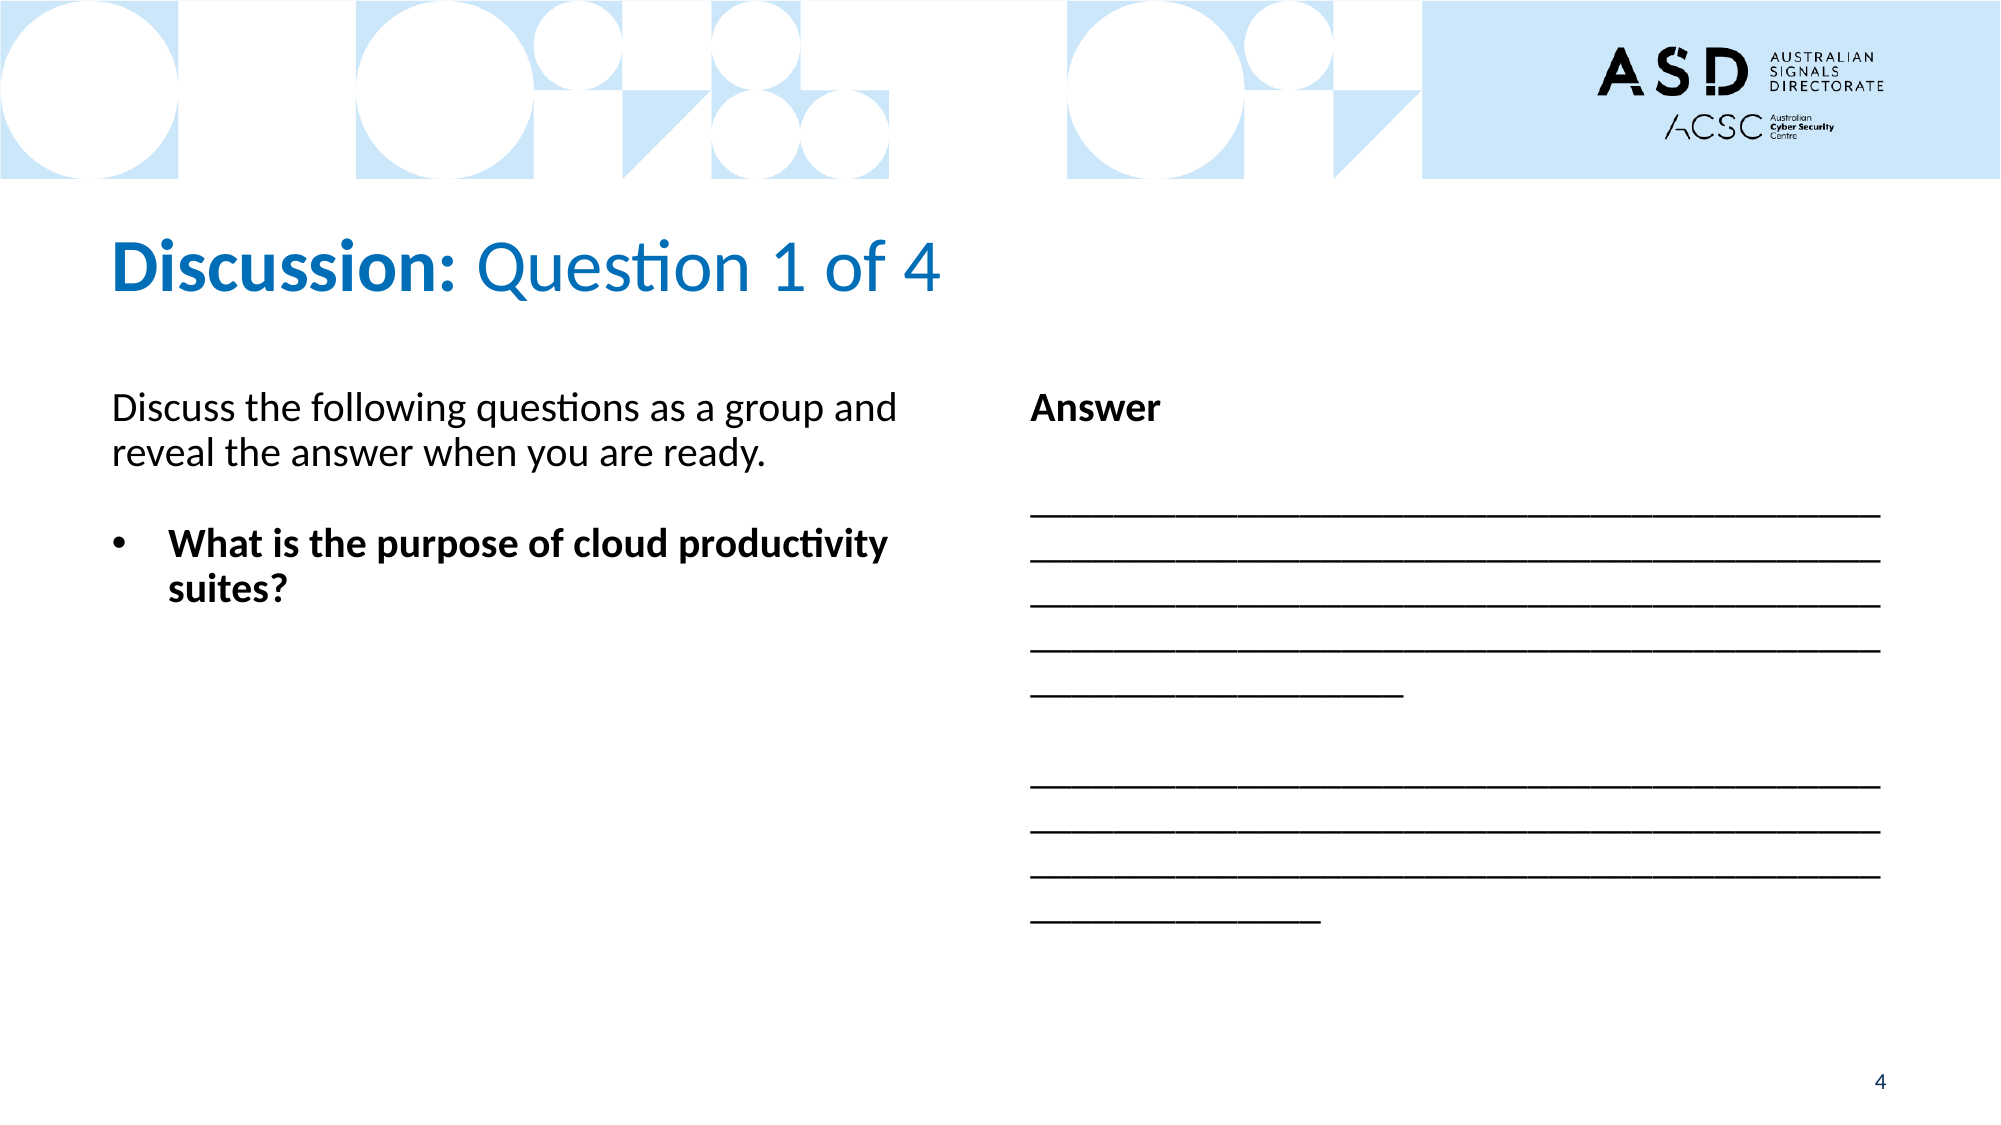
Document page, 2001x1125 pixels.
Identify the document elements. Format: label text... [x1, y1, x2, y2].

picture [0, 0, 2001, 179]
slide_number 4 [1799, 1050, 1902, 1111]
list Answer ______________________________________________________________________________________________________________________________________________________________________________________ _________________________________________________________________________________________________________________________________________ [1015, 378, 1902, 1007]
title Discussion: Question 1 of 4 [96, 207, 1902, 328]
list Discuss the following questions as a group and reveal the answer when you are ready. What is the purpose of cloud productivity suites? [96, 378, 983, 1007]
